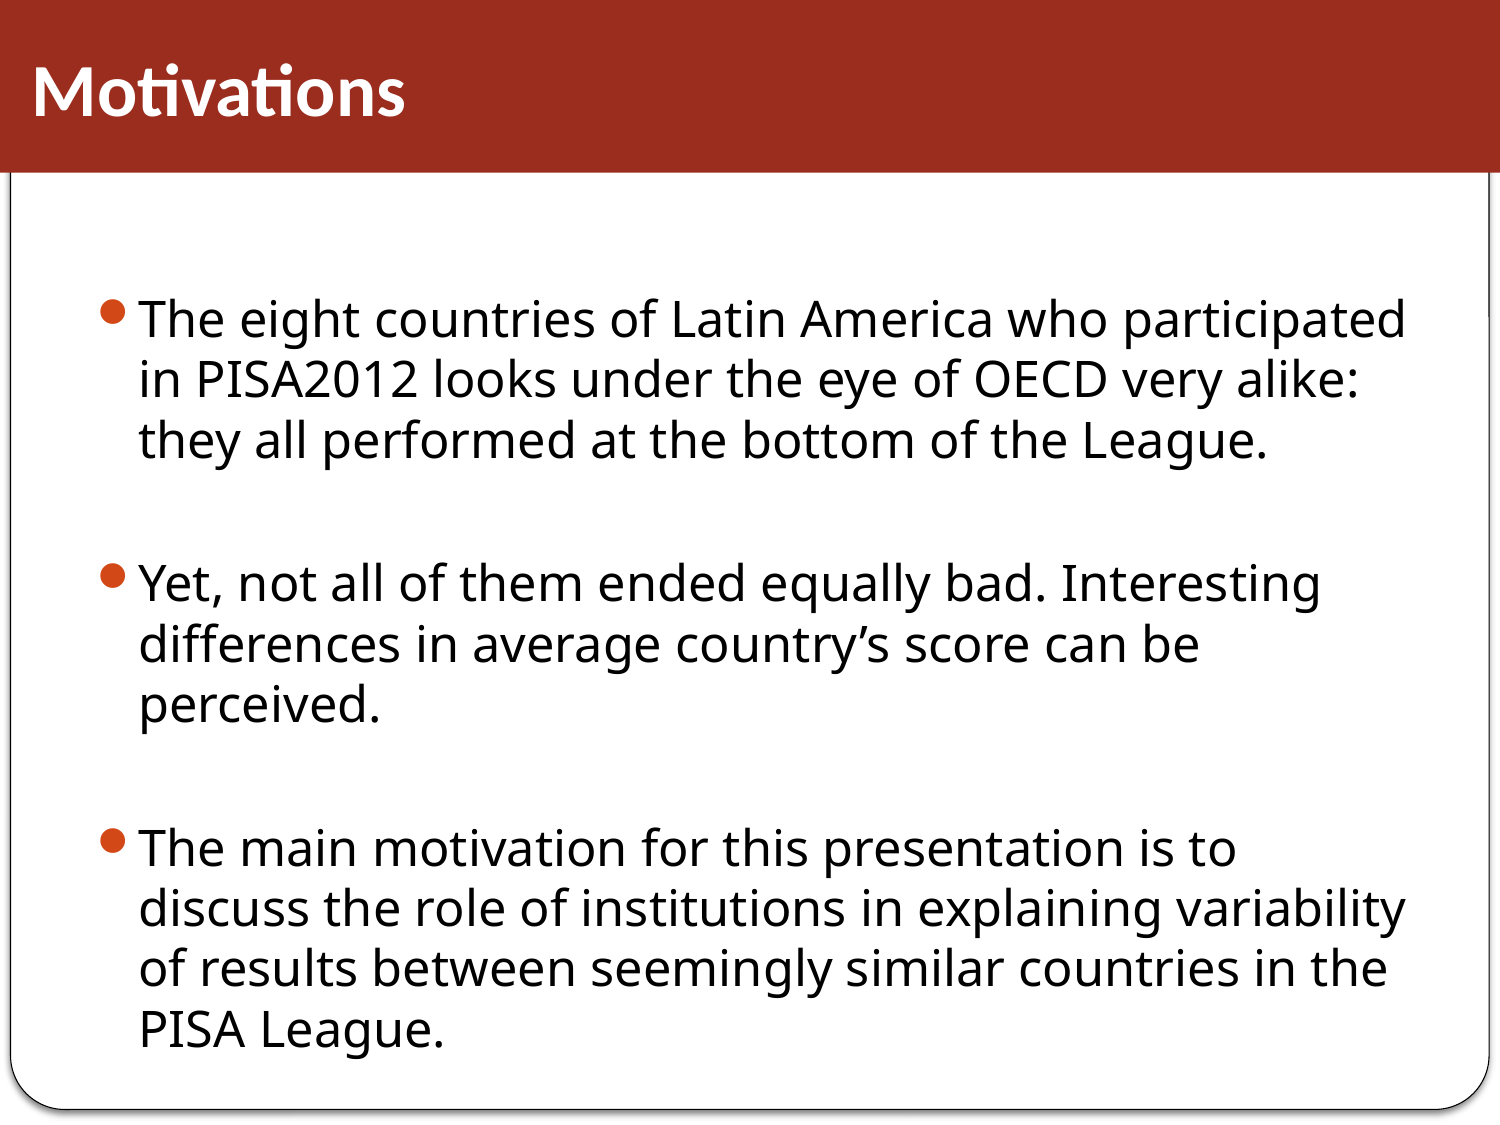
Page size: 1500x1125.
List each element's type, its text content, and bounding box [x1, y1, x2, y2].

list The eight countries of Latin America who participated in PISA2012 looks under the eye of OECD very alike: they all performed at the bottom of the League. Yet, not all of them ended equally bad. Interesting differences in average country’s score can be perceived. The main motivation for this presentation is to discuss the role of institutions in explaining variability of results between seemingly similar countries in the PISA League. [82, 207, 1425, 1079]
text_box Motivations [0, 0, 1500, 173]
